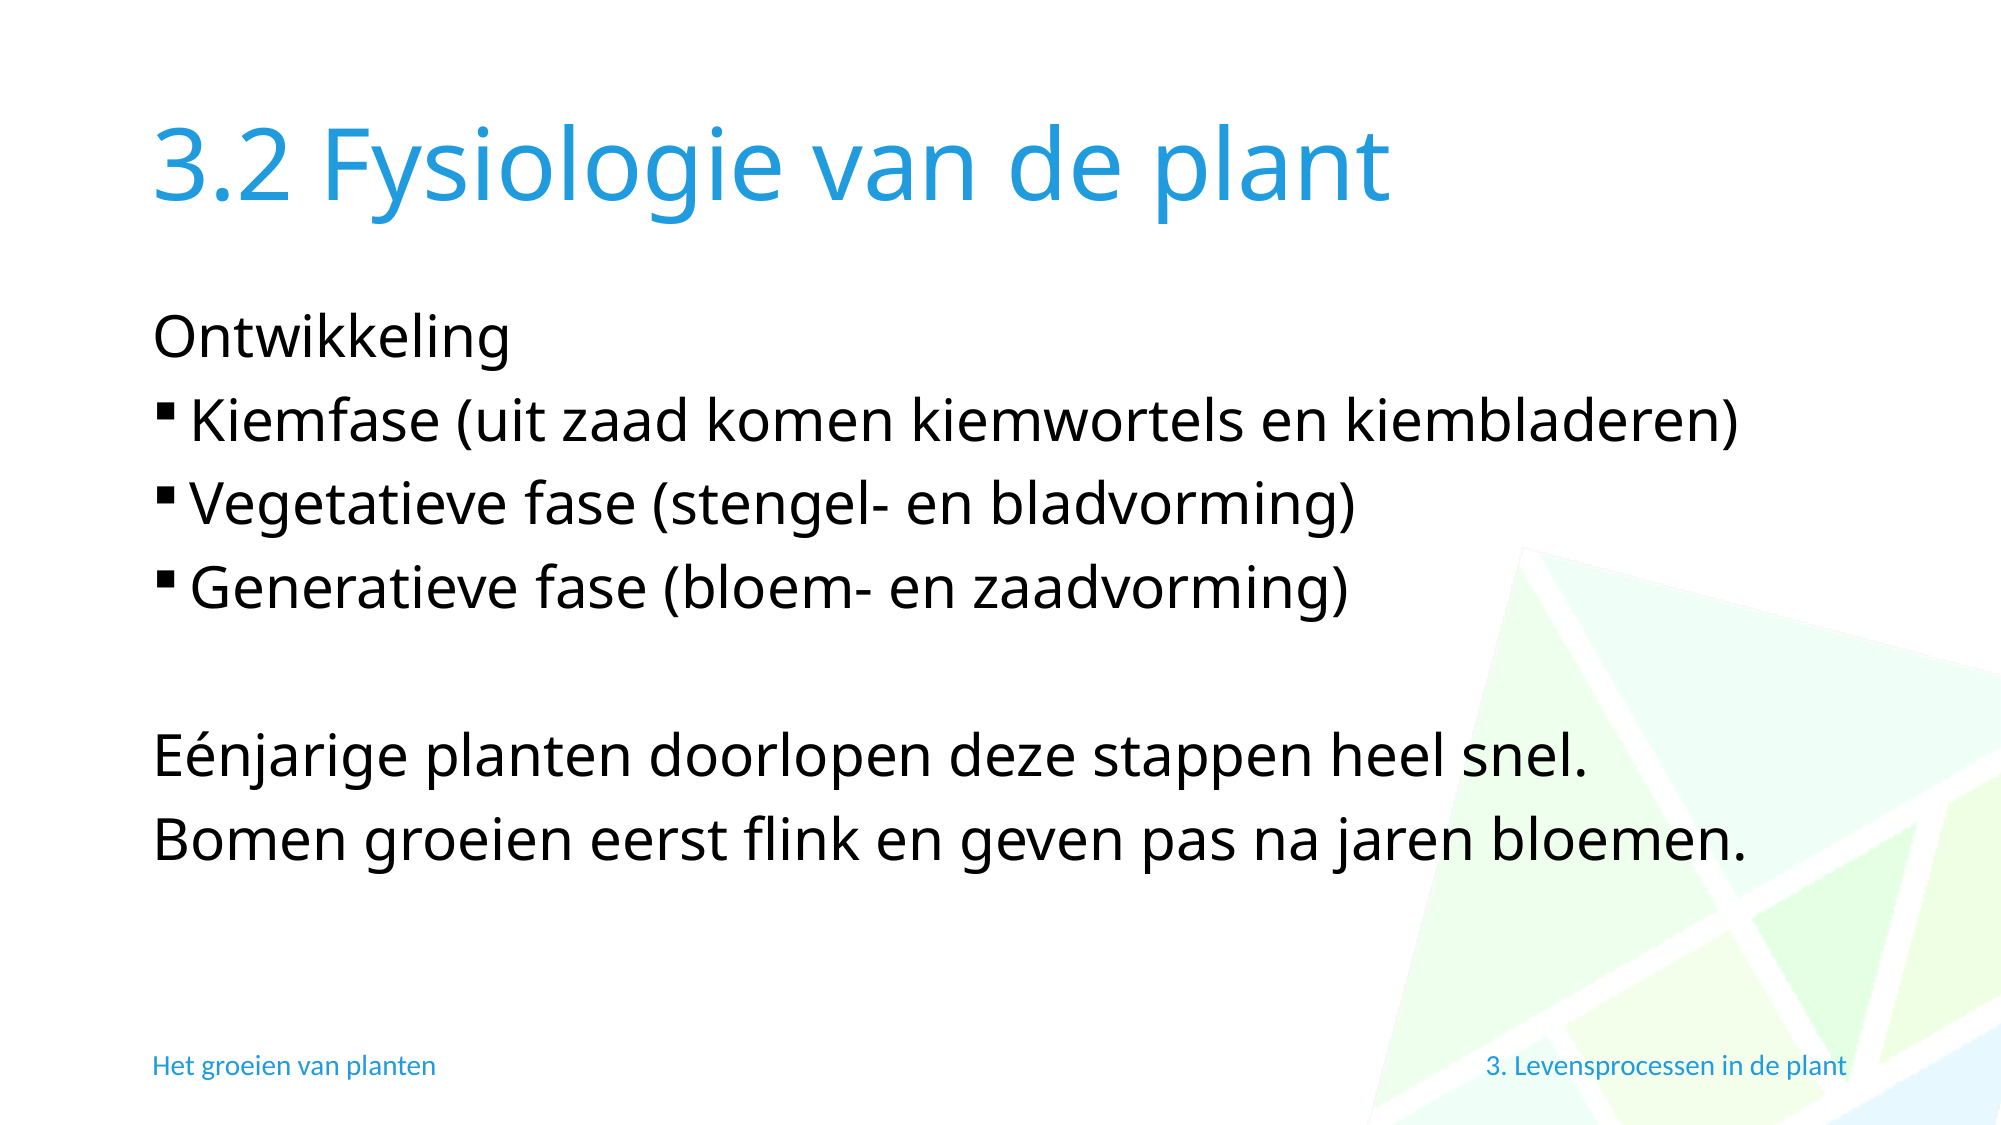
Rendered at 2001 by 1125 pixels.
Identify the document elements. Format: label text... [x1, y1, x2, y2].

list Het groeien van planten [137, 1042, 588, 1103]
title 3.2 Fysiologie van de plant [137, 59, 1863, 278]
list Ontwikkeling Kiemfase (uit zaad komen kiemwortels en kiembladeren) Vegetatieve fase (stengel- en bladvorming) Generatieve fase (bloem- en zaadvorming) Eénjarige planten doorlopen deze stappen heel snel. Bomen groeien eerst flink en geven pas na jaren bloemen. [137, 299, 1863, 1014]
list 3. Levensprocessen in de plant [1412, 1042, 1863, 1103]
